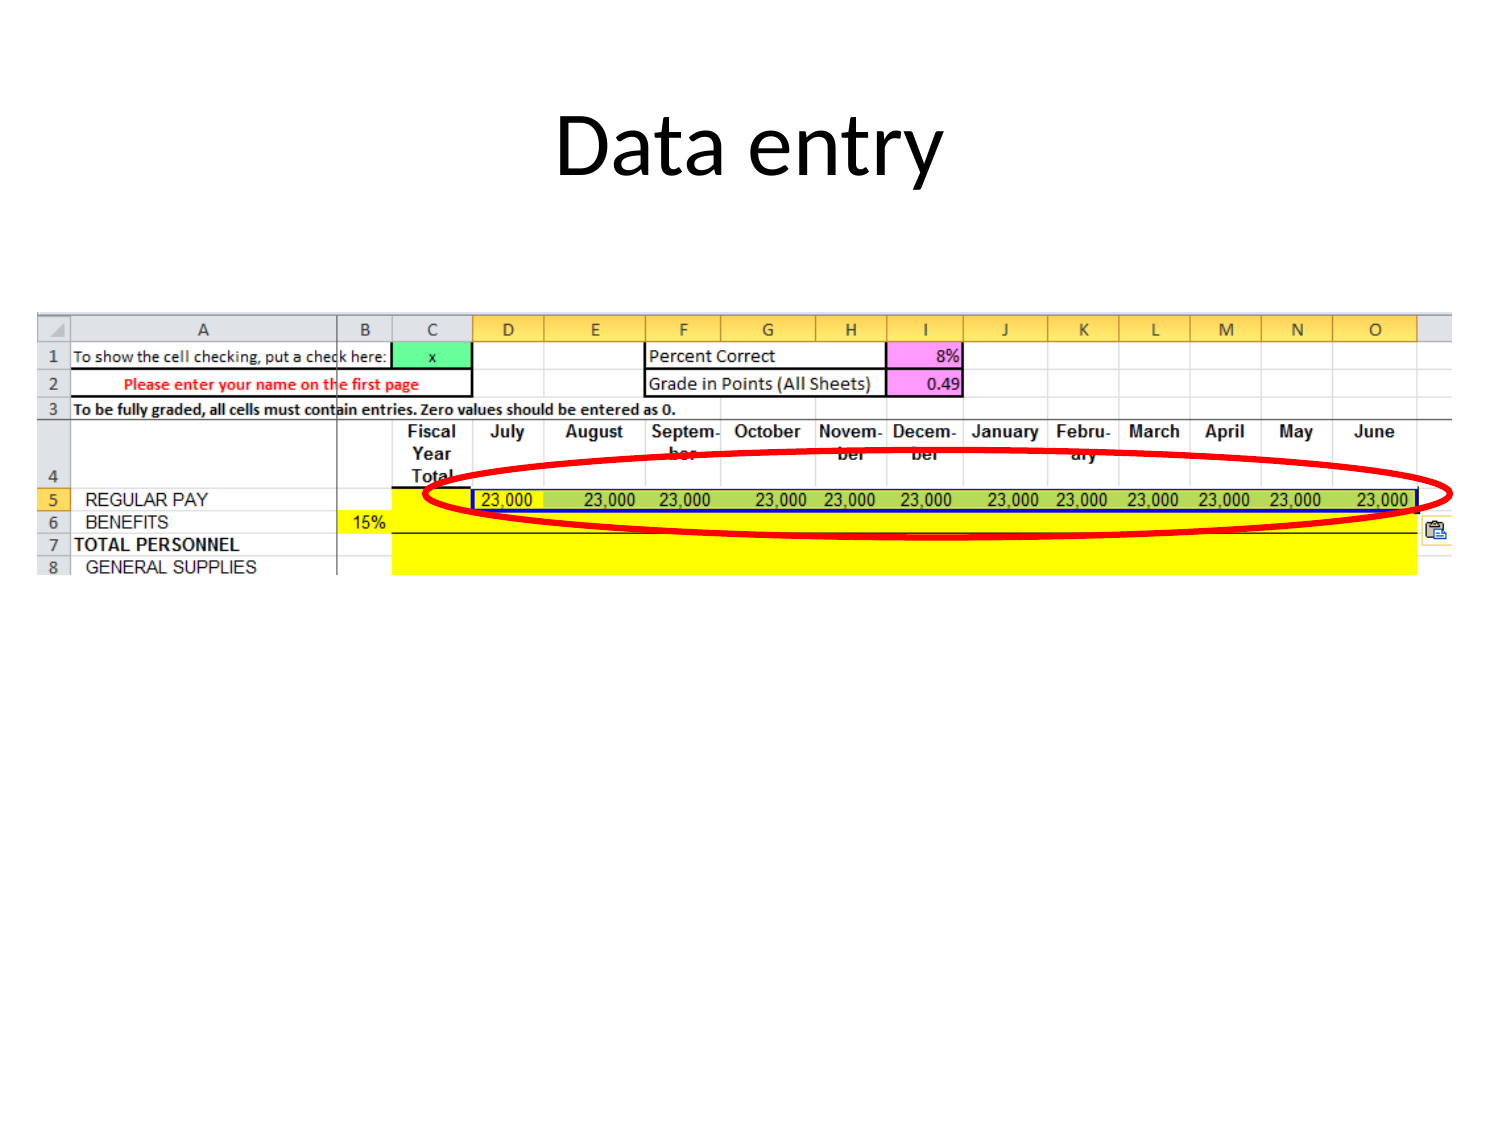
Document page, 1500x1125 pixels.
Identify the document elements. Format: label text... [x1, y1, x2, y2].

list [37, 312, 1452, 576]
title Data entry [75, 45, 1425, 233]
